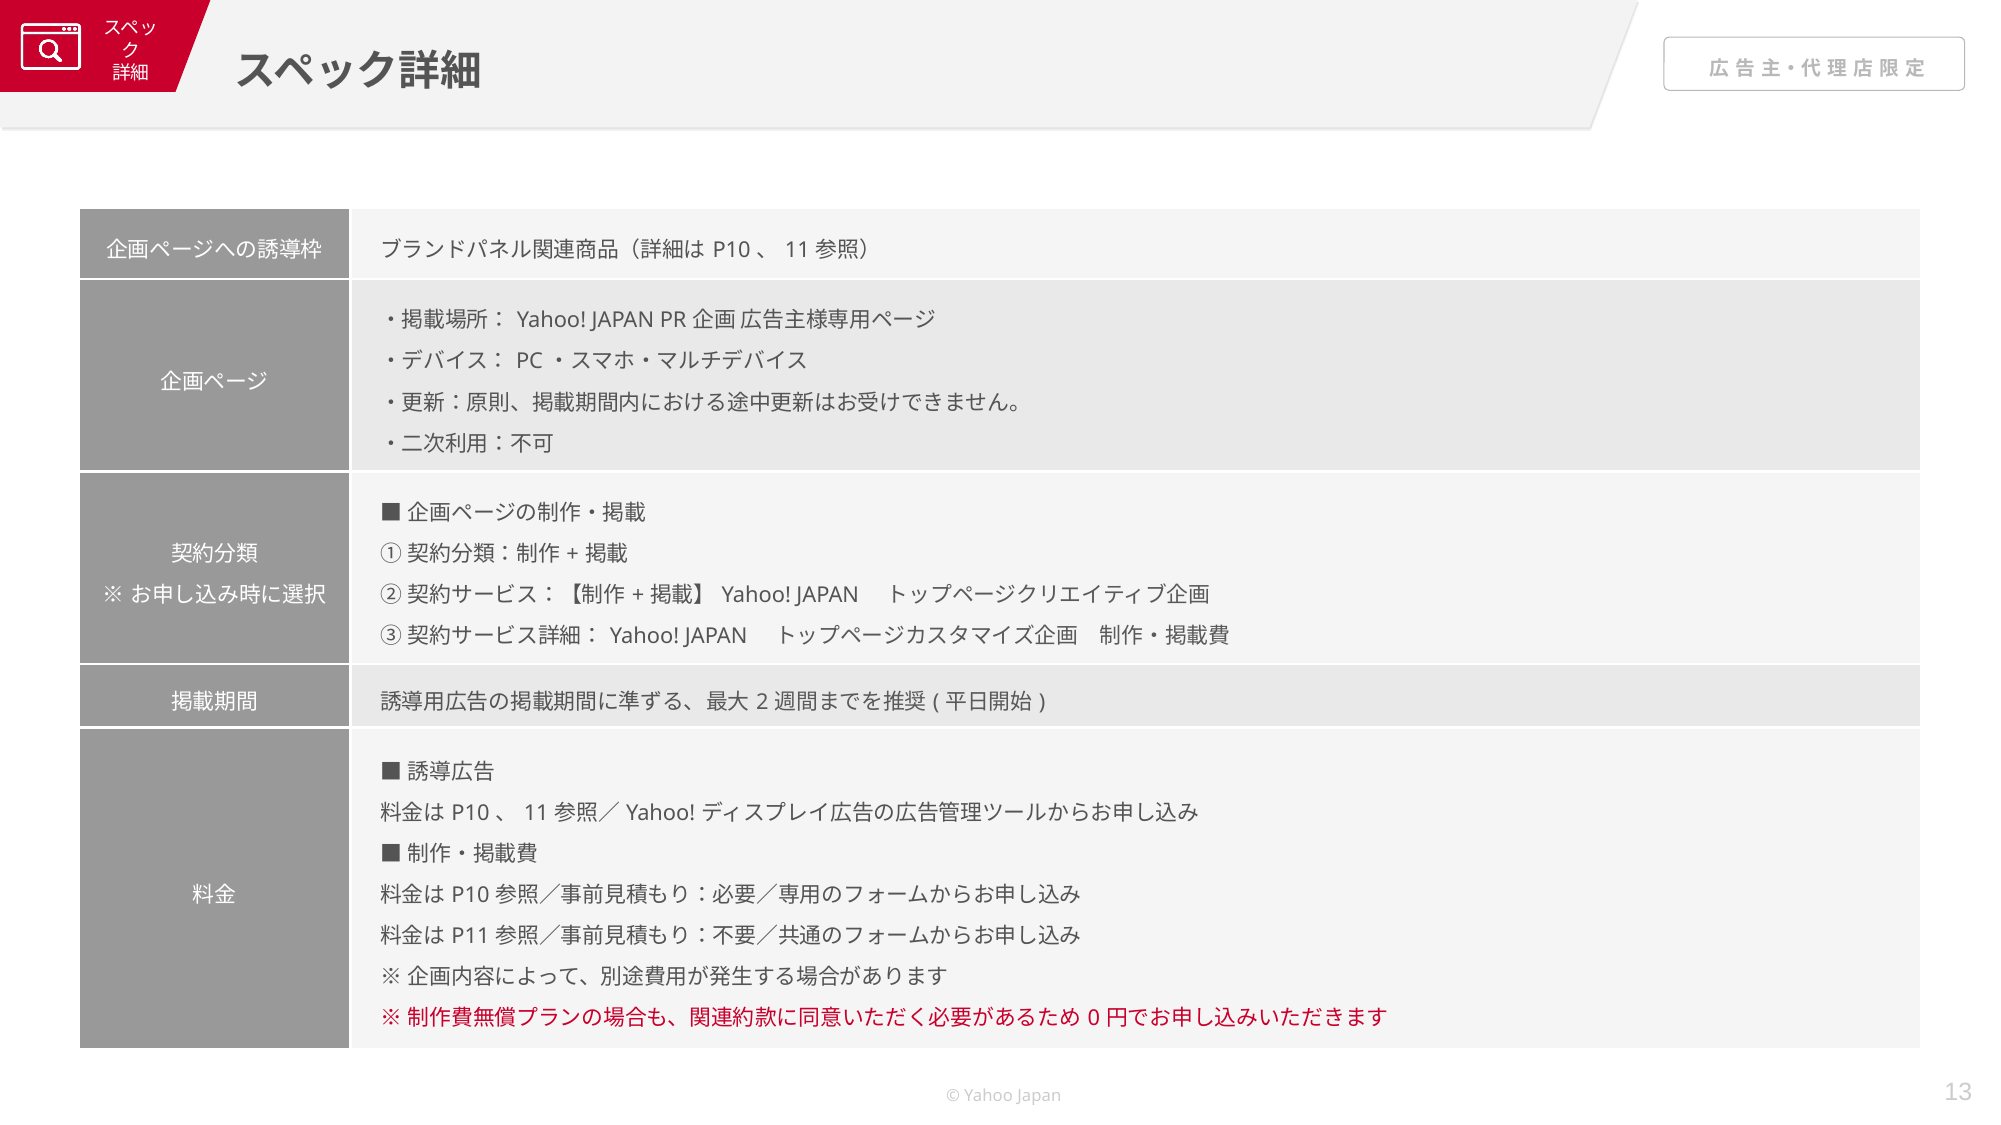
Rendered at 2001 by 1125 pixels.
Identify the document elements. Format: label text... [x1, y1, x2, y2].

table_cell 掲載期間 [80, 665, 349, 726]
table_header ブランドパネル関連商品（詳細はP10、11参照） [352, 209, 1920, 278]
table_cell 料金 [80, 729, 349, 1048]
table_cell 企画ページ [80, 280, 349, 470]
table_cell ■誘導広告 料金はP10、11参照／Yahoo!ディスプレイ広告の広告管理ツールからお申し込み ■制作・掲載費 料金はP10参照／事前見積もり：必要／専用のフォームからお申し込み 料金はP11参照／事前見積もり：不要／共通のフォームからお申し込み ※企画内容によって、別途費用が発生する場合があります ※制作費無償プランの場合も、関連約款に同意いただく必要があるため0円でお申し込みいただきます [352, 729, 1920, 1048]
table_header 企画ページへの誘導枠 [80, 209, 349, 278]
list スペック 詳細 [98, 12, 170, 81]
table_cell 契約分類 ※お申し込み時に選択 [80, 473, 349, 663]
table_cell ・掲載場所：Yahoo! JAPAN PR企画 広告主様専用ページ ・デバイス：PC・スマホ・マルチデバイス ・更新：原則、掲載期間内における途中更新はお受けできません。 ・二次利用：不可 [352, 280, 1920, 470]
list スペック詳細 [234, 41, 1570, 97]
table_cell 誘導用広告の掲載期間に準ずる、最大2週間までを推奨(平日開始) [352, 665, 1920, 726]
table_cell ■企画ページの制作・掲載 ①契約分類：制作+掲載 ②契約サービス：【制作+掲載】Yahoo! JAPAN トップページクリエイティブ企画 ③契約サービス詳細：Yahoo! JAPAN トップページカスタマイズ企画 制作・掲載費 [352, 473, 1920, 663]
picture [16, 12, 84, 80]
